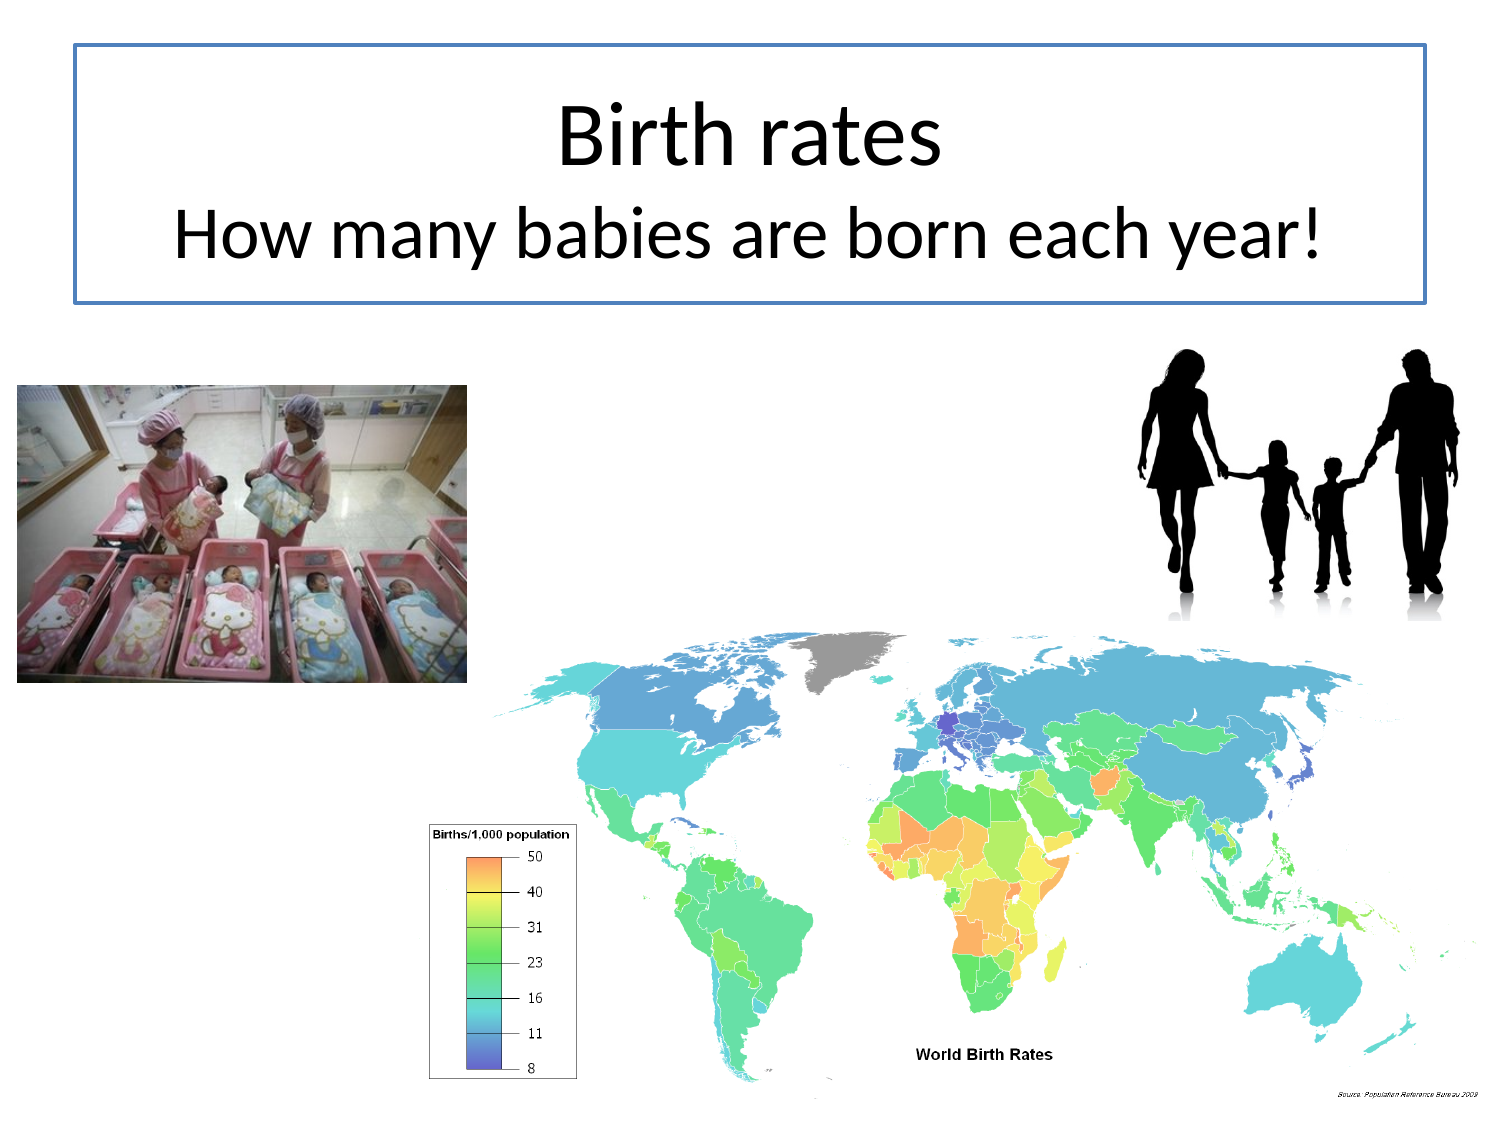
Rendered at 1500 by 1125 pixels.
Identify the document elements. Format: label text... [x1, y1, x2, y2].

title Birth rates How many babies are born each year! [73, 43, 1427, 305]
picture [17, 326, 1500, 1104]
